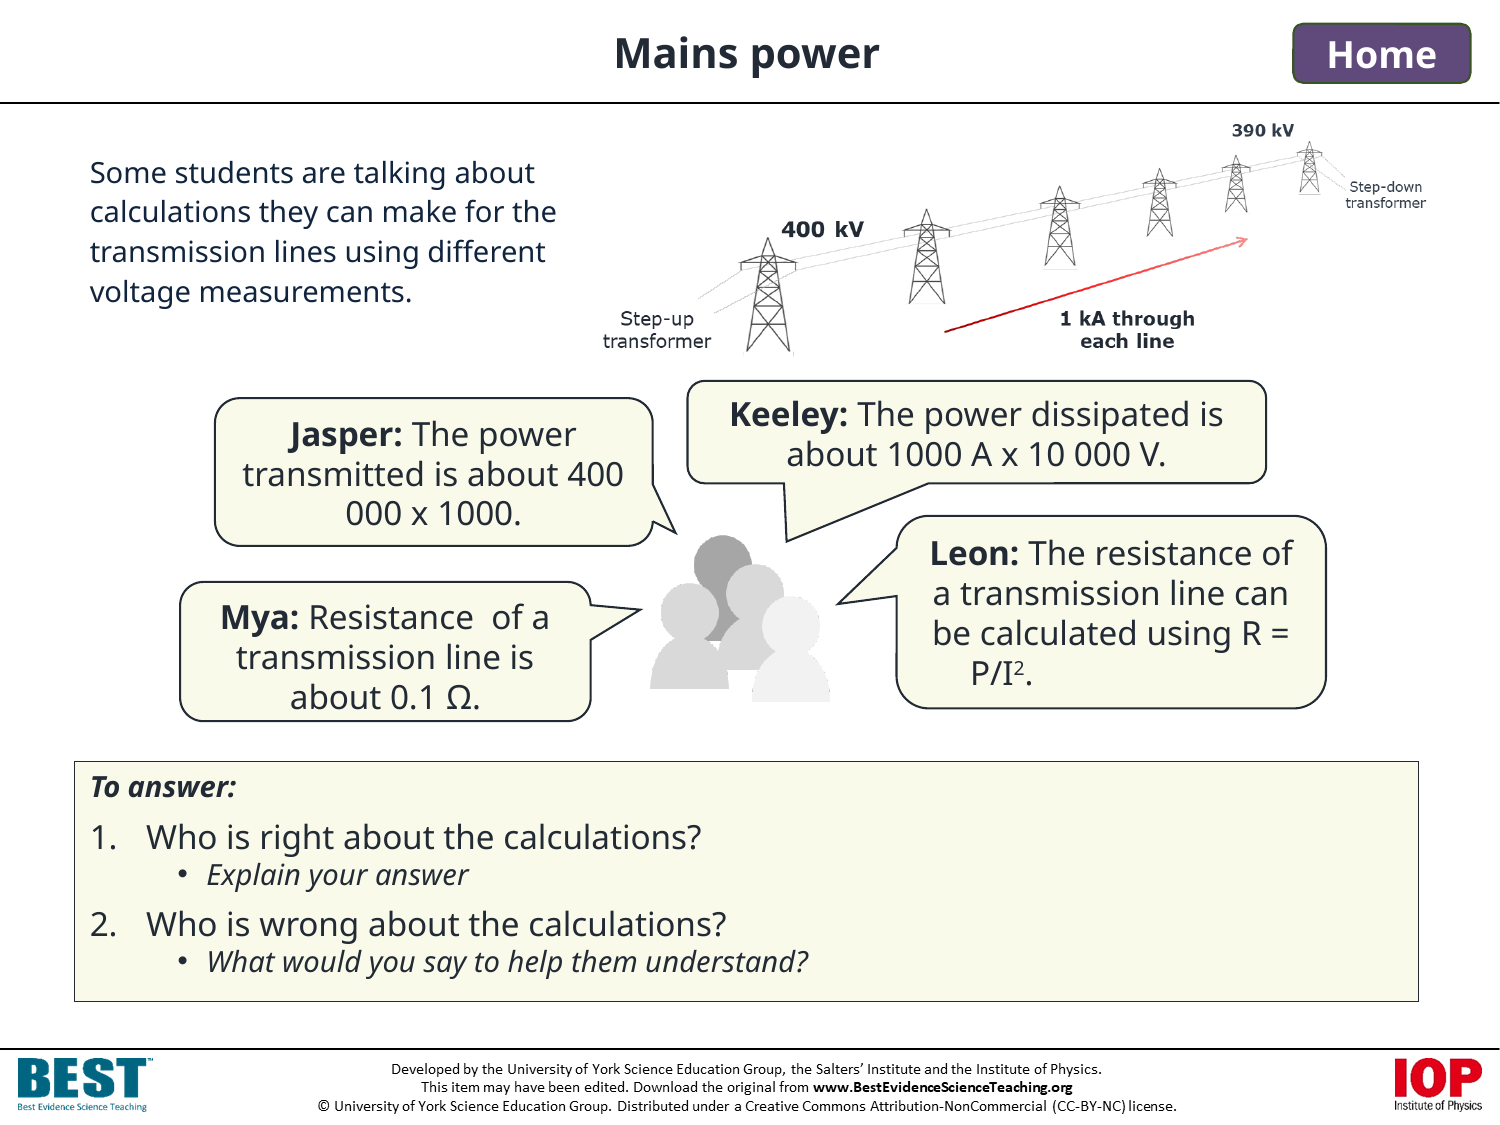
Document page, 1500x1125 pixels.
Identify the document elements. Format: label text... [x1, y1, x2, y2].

picture [0, 102, 1500, 1125]
text_box Home [1292, 22, 1472, 84]
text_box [180, 380, 1327, 722]
text_box Mains power [23, 4, 1471, 99]
